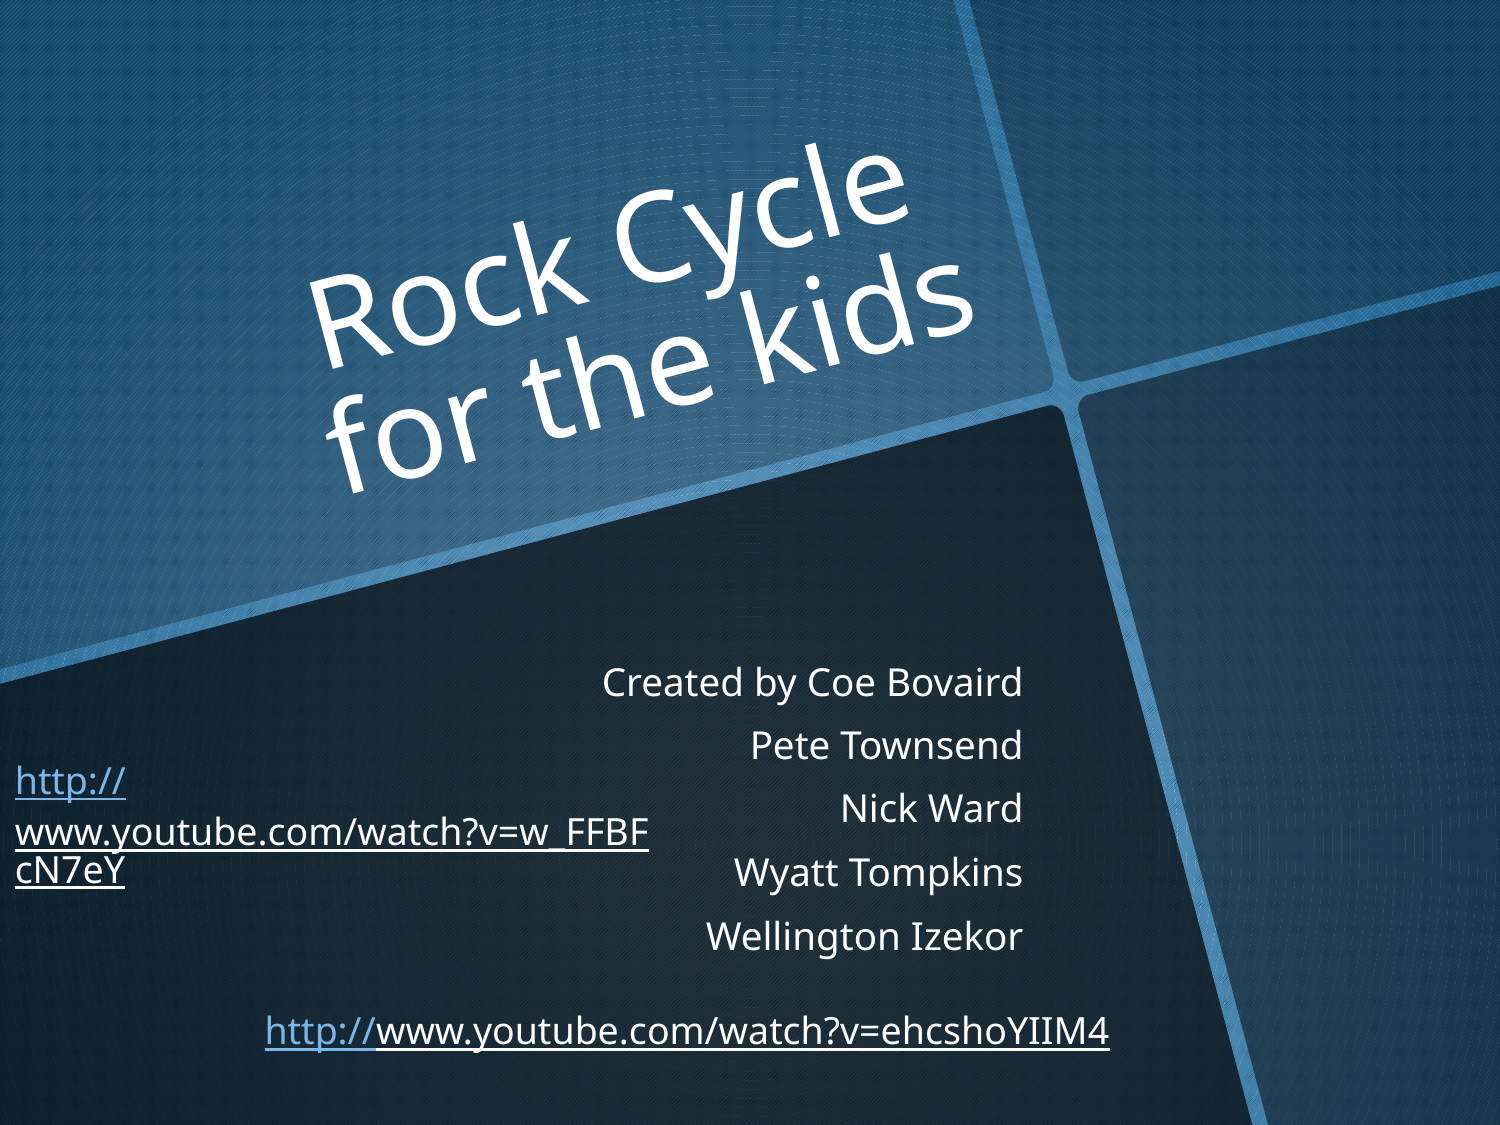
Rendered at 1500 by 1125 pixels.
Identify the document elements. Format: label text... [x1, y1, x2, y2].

text_box http://www.youtube.com/watch?v=w_FFBFcN7eY [0, 749, 669, 912]
subtitle Created by Coe Bovaird Pete Townsend Nick Ward Wyatt Tompkins Wellington Izekor [237, 650, 1039, 1033]
text_box http://www.youtube.com/watch?v=ehcshoYIIM4 [249, 999, 1213, 1066]
title Rock Cycle for the kids [0, 0, 1006, 607]
